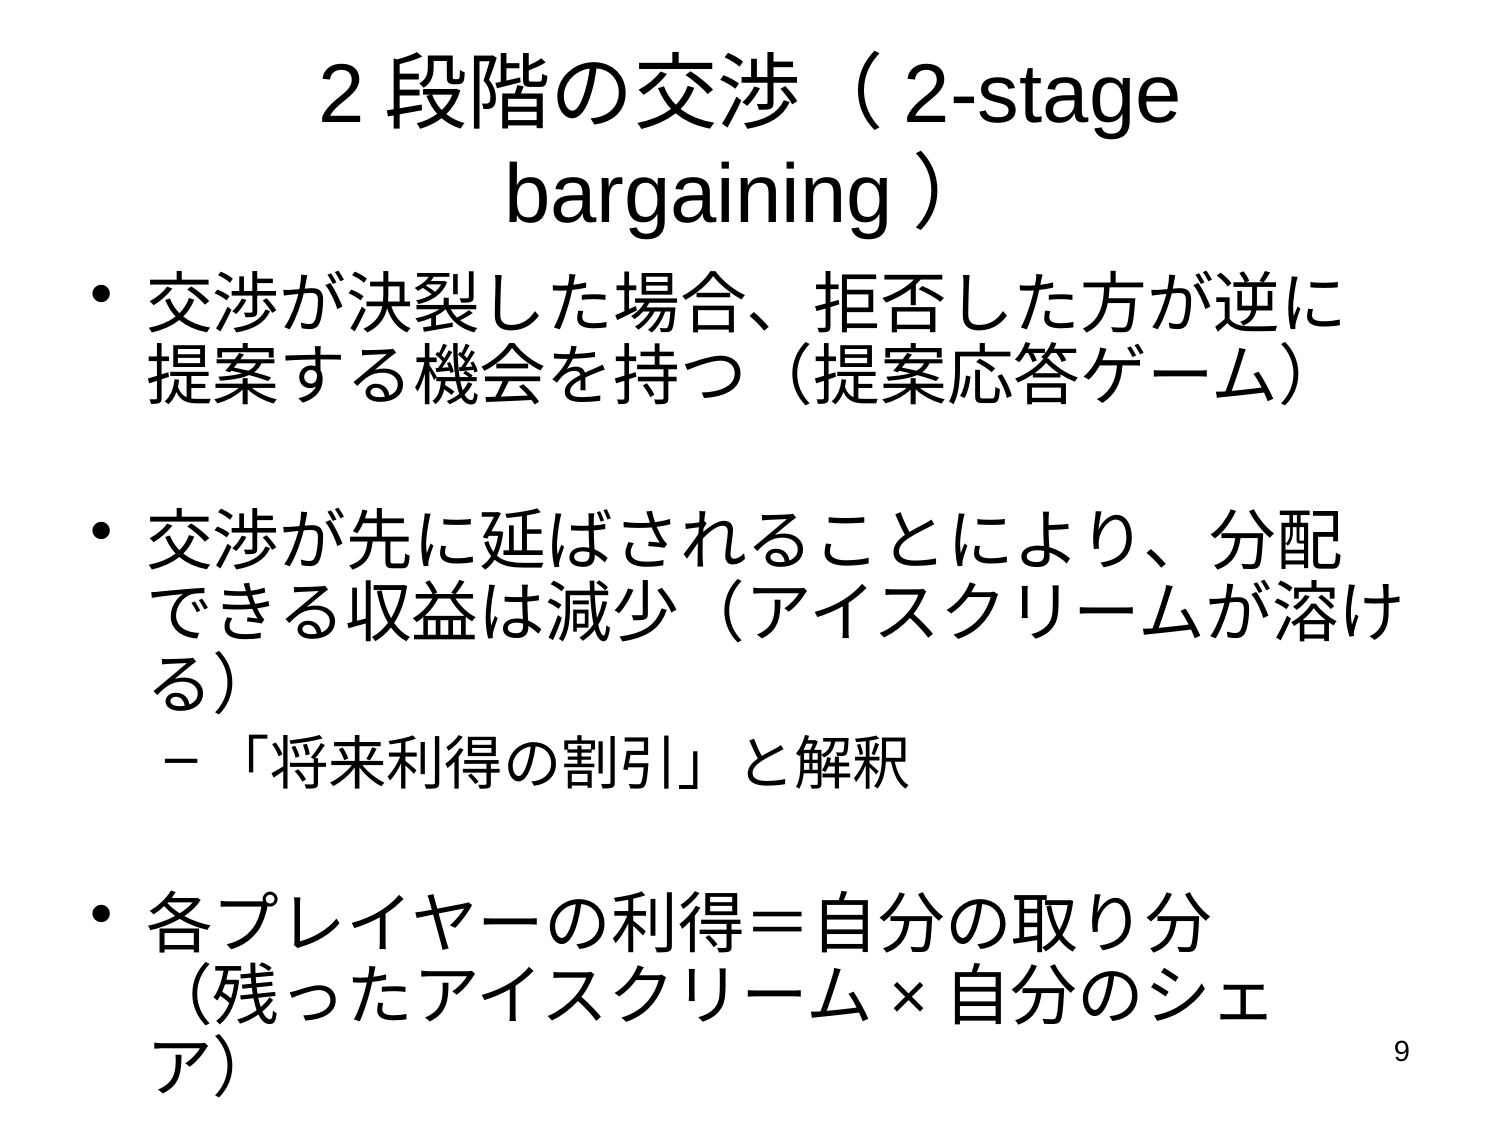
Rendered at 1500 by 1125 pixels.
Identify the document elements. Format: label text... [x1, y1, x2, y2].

slide_number 9 [1074, 1024, 1426, 1103]
list 交渉が決裂した場合、拒否した方が逆に提案する機会を持つ（提案応答ゲーム） 交渉が先に延ばされることにより、分配できる収益は減少（アイスクリームが溶ける） 「将来利得の割引」と解釈 各プレイヤーの利得＝自分の取り分（残ったアイスクリーム×自分のシェア） [75, 262, 1425, 1005]
title 2段階の交渉（2-stage bargaining） [75, 45, 1425, 233]
